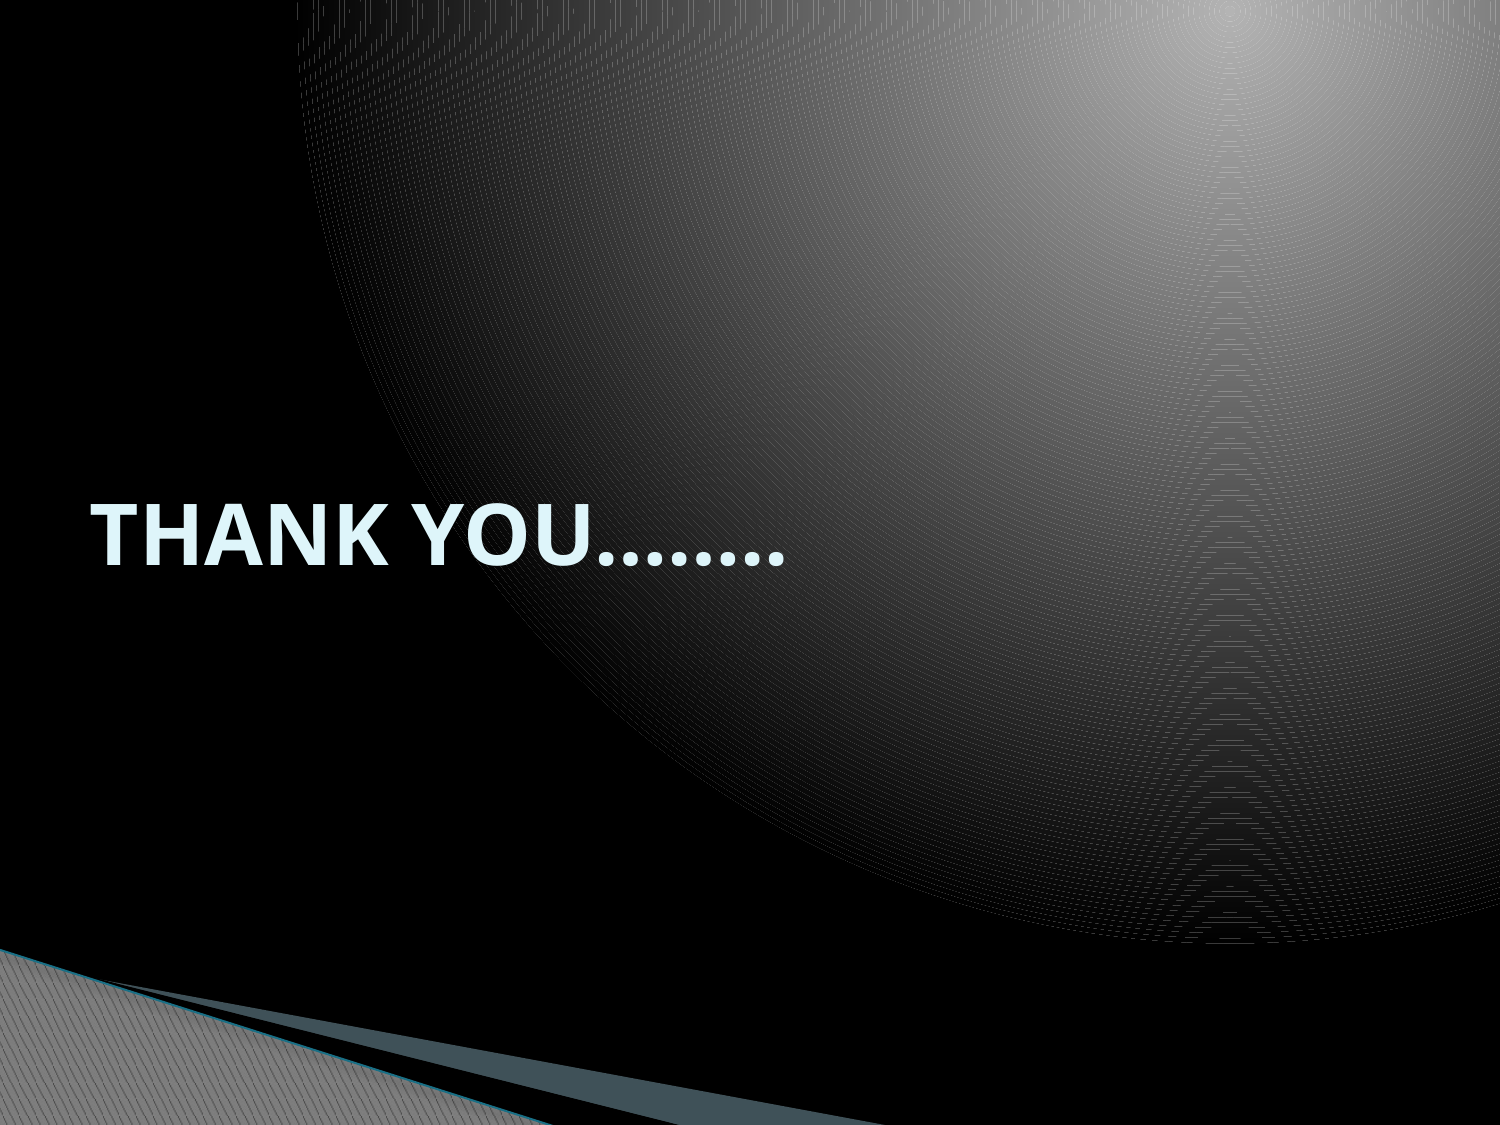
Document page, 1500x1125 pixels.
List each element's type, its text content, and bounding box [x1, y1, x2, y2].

picture [0, 952, 543, 1125]
title THANK YOU…….. [75, 437, 1425, 625]
